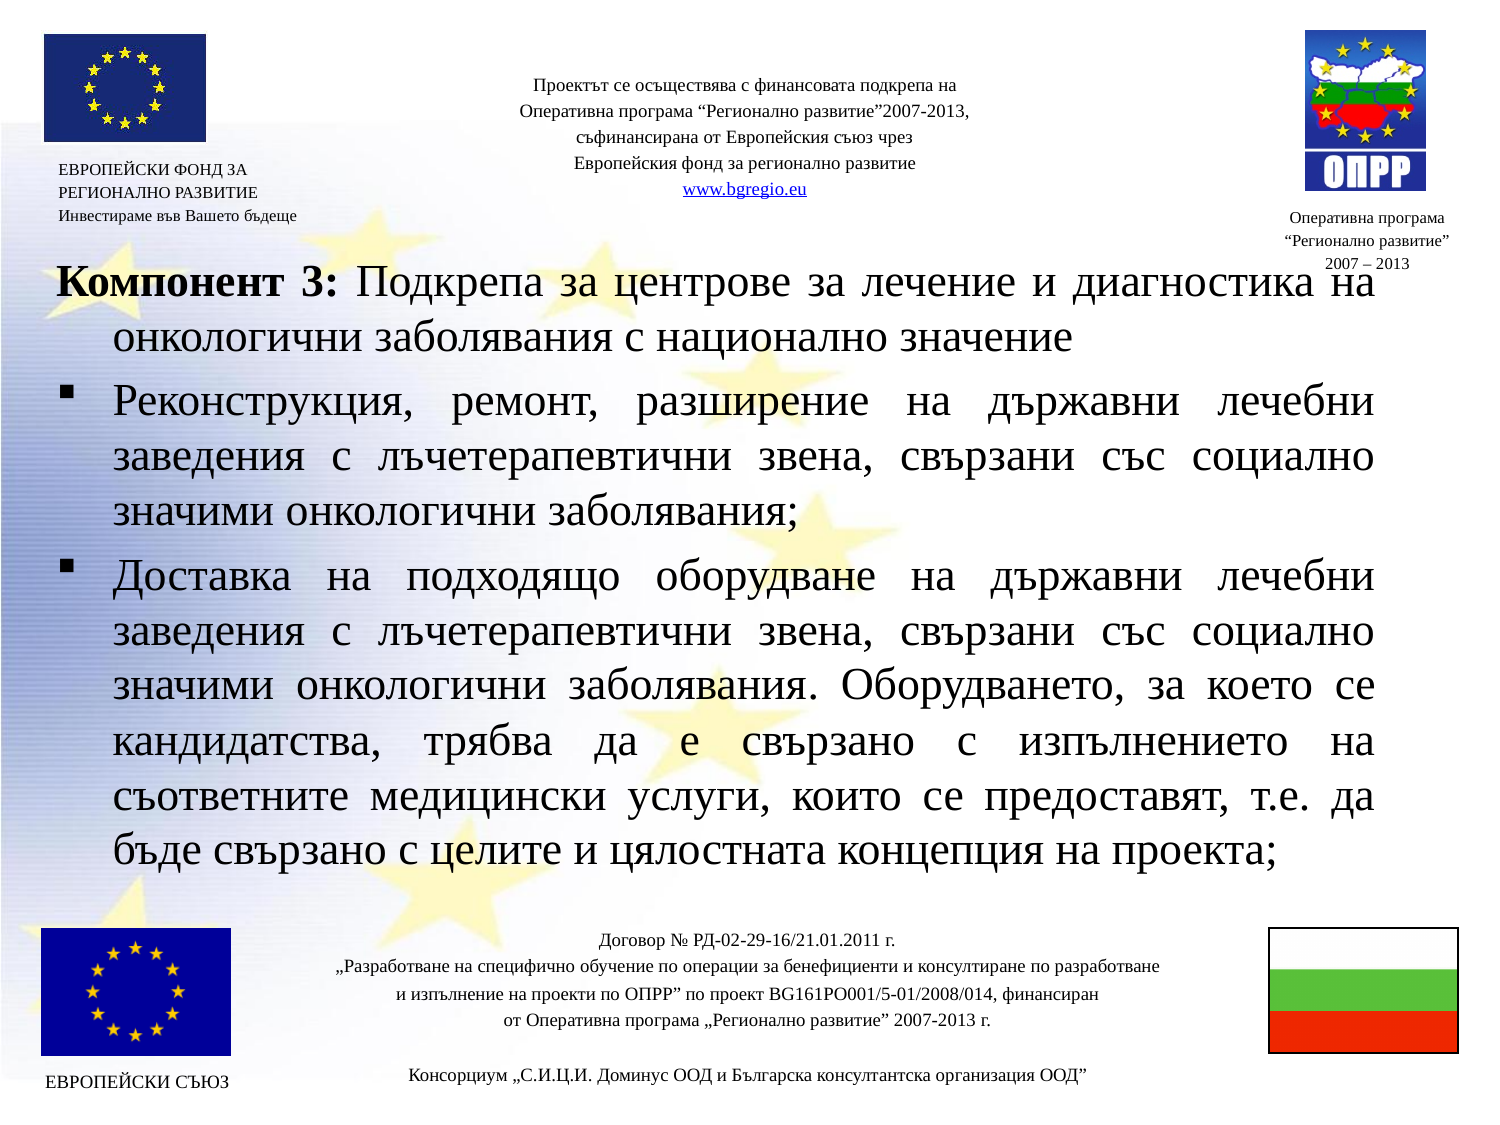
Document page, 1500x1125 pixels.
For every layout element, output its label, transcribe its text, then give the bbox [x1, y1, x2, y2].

picture [0, 0, 1500, 1125]
list Компонент 3: Подкрепа за центрове за лечение и диагностика на онкологични заболявания с национално значение Реконструкция, ремонт, разширение на държавни лечебни заведения с лъчетерапевтични звена, свързани със социално значими онкологични заболявания; Доставка на подходящо оборудване на държавни лечебни заведения с лъчетерапевтични звена, свързани със социално значими онкологични заболявания. Оборудването, за което се кандидатства, трябва да е свързано с изпълнението на съответните медицински услуги, които се предоставят, т.е. да бъде свързано с целите и цялостната концепция на проекта; [41, 243, 1392, 894]
